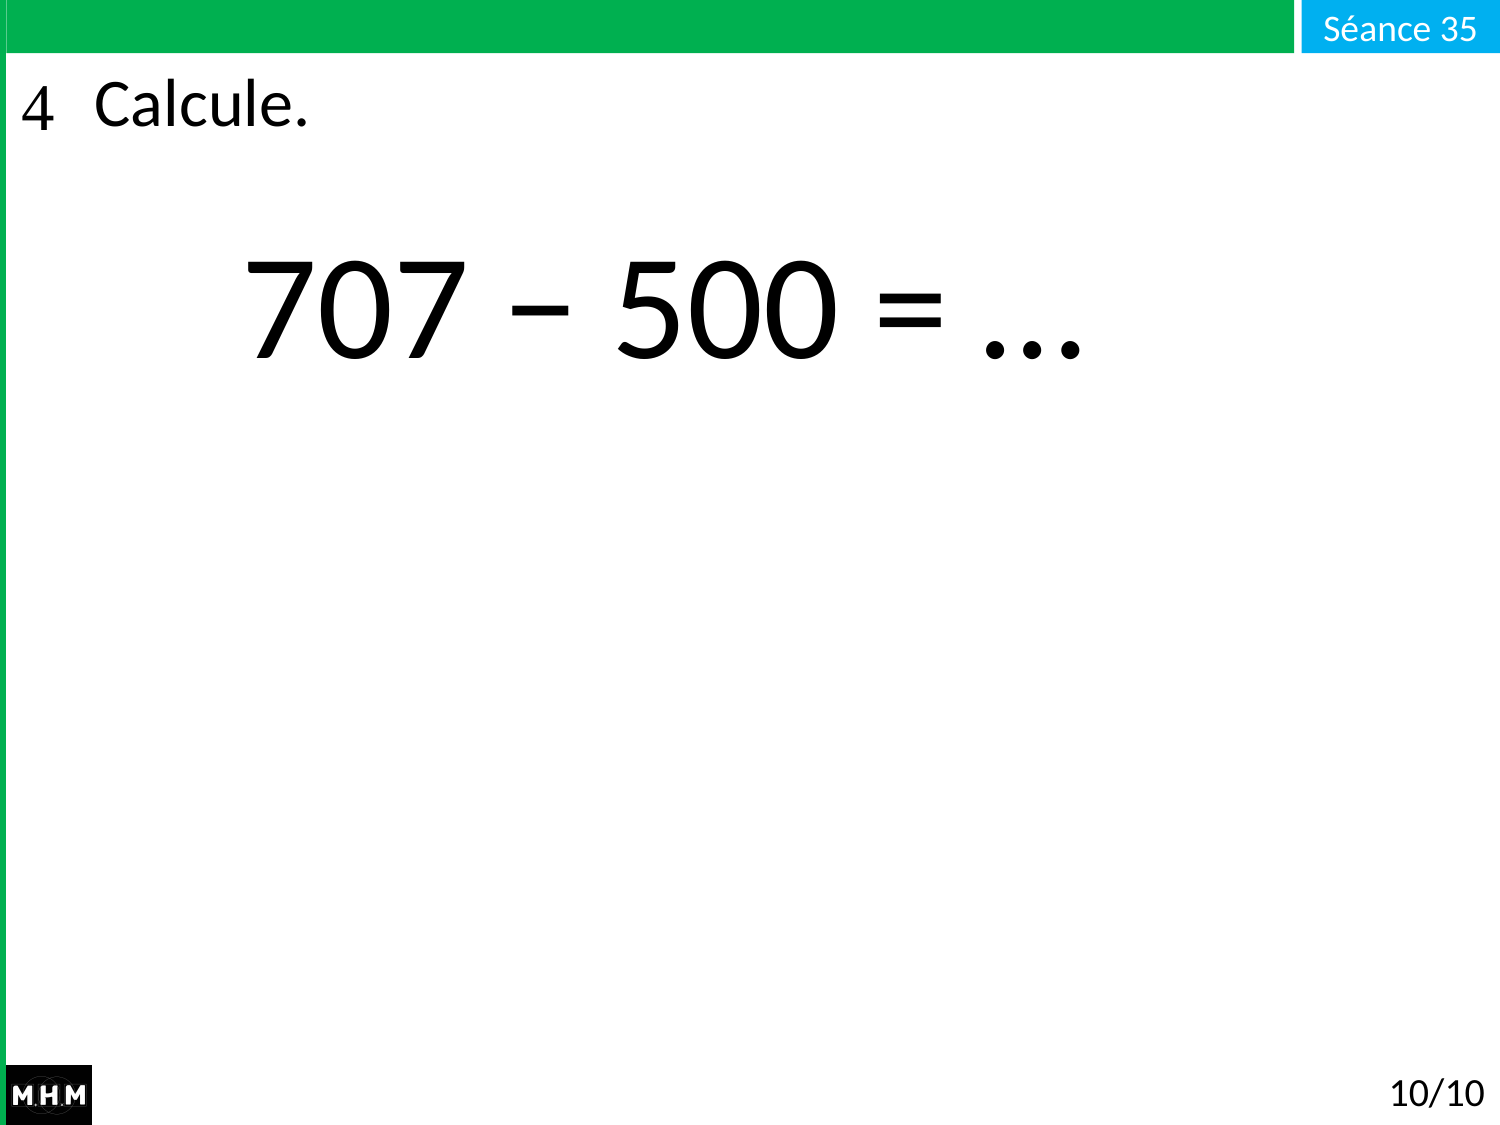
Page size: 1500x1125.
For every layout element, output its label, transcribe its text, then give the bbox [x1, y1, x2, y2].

list 10/10 [1373, 1064, 1500, 1125]
title Calcule. [79, 60, 1374, 150]
picture [6, 1065, 92, 1125]
text_box 707 − 500 = … [226, 200, 1274, 396]
